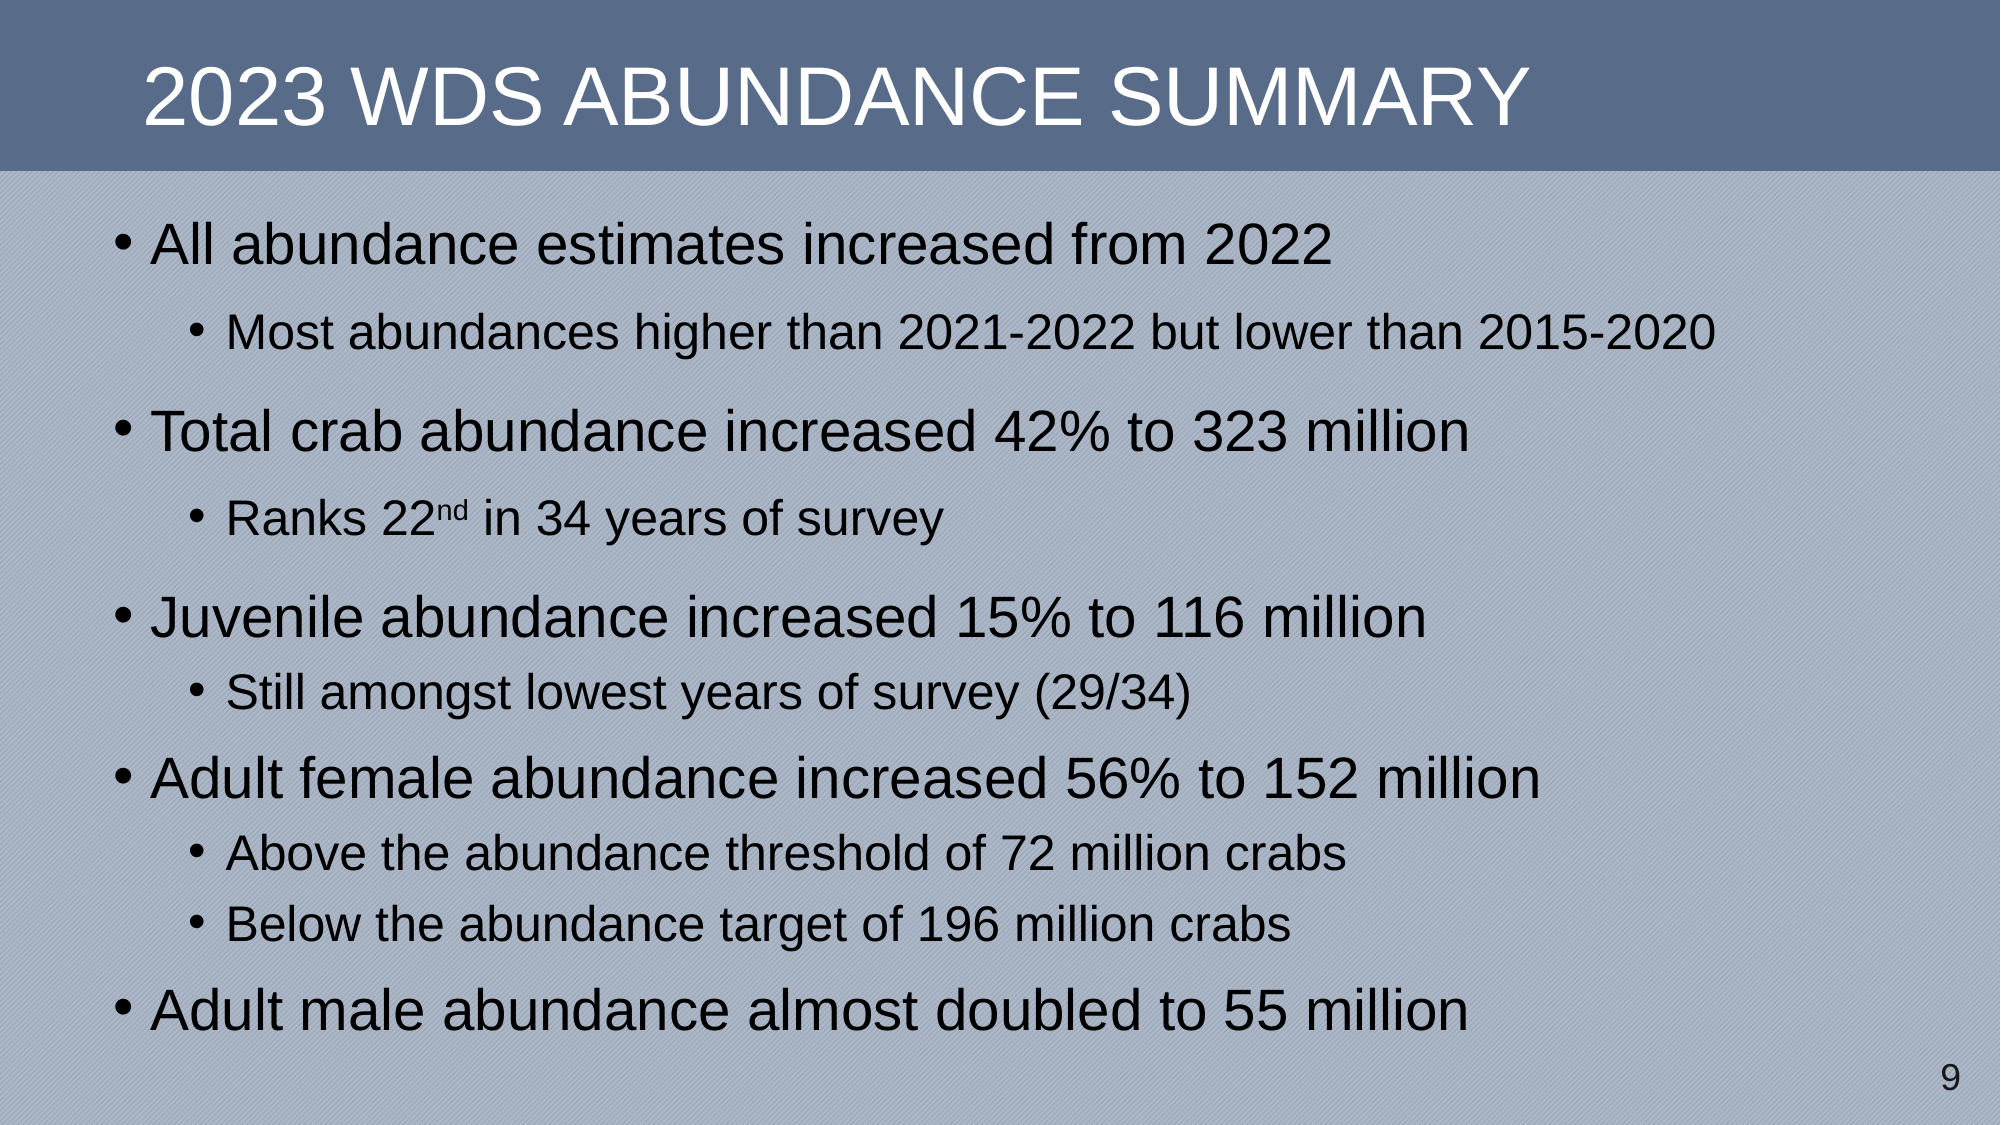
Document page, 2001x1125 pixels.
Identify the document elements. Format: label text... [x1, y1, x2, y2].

text_box All abundance estimates increased from 2022 Most abundances higher than 2021-2022 but lower than 2015-2020 Total crab abundance increased 42% to 323 million Ranks 22nd in 34 years of survey Juvenile abundance increased 15% to 116 million Still amongst lowest years of survey (29/34) Adult female abundance increased 56% to 152 million Above the abundance threshold of 72 million crabs Below the abundance target of 196 million crabs Adult male abundance almost doubled to 55 million [98, 199, 1853, 1046]
slide_number 9 [1526, 1045, 1977, 1106]
title 2023 WDS Abundance Summary [127, 9, 1705, 187]
